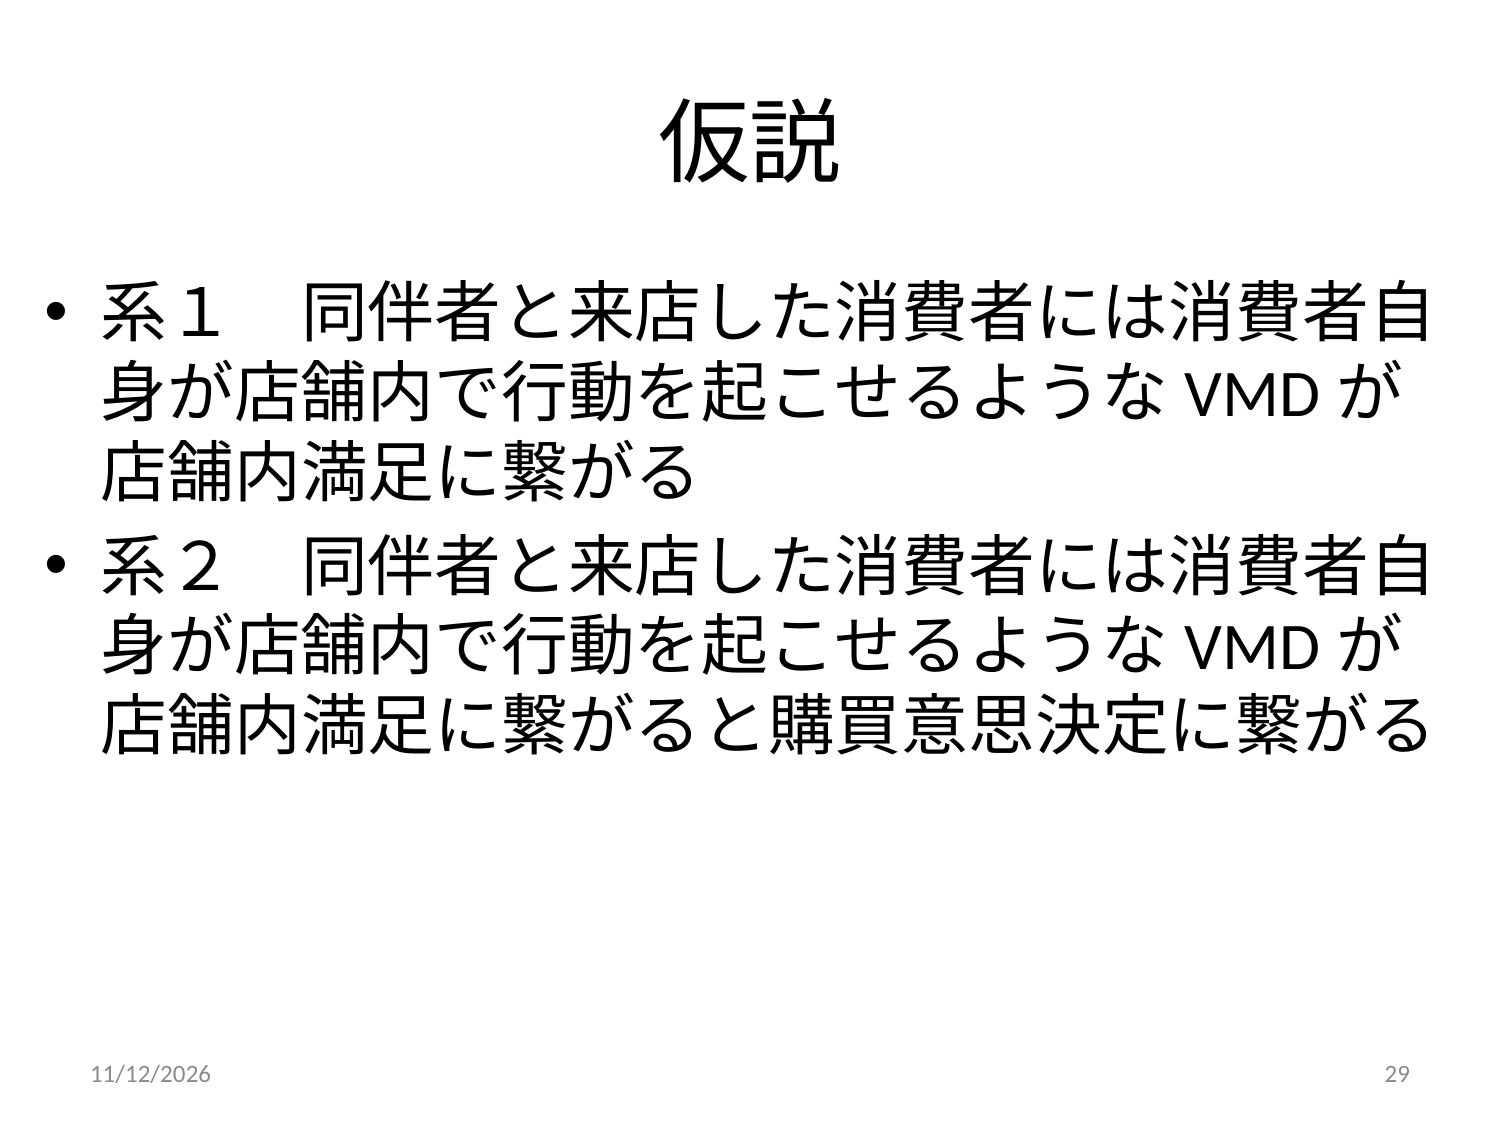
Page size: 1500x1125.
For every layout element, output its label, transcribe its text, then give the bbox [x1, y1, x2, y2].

title 仮説 [75, 45, 1425, 233]
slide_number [75, 1042, 425, 1103]
slide_number 29 [1074, 1042, 1425, 1103]
list 系１ 同伴者と来店した消費者には消費者自身が店舗内で行動を起こせるようなVMDが店舗内満足に繋がる 系２ 同伴者と来店した消費者には消費者自身が店舗内で行動を起こせるようなVMDが店舗内満足に繋がると購買意思決定に繋がる [29, 262, 1459, 1005]
